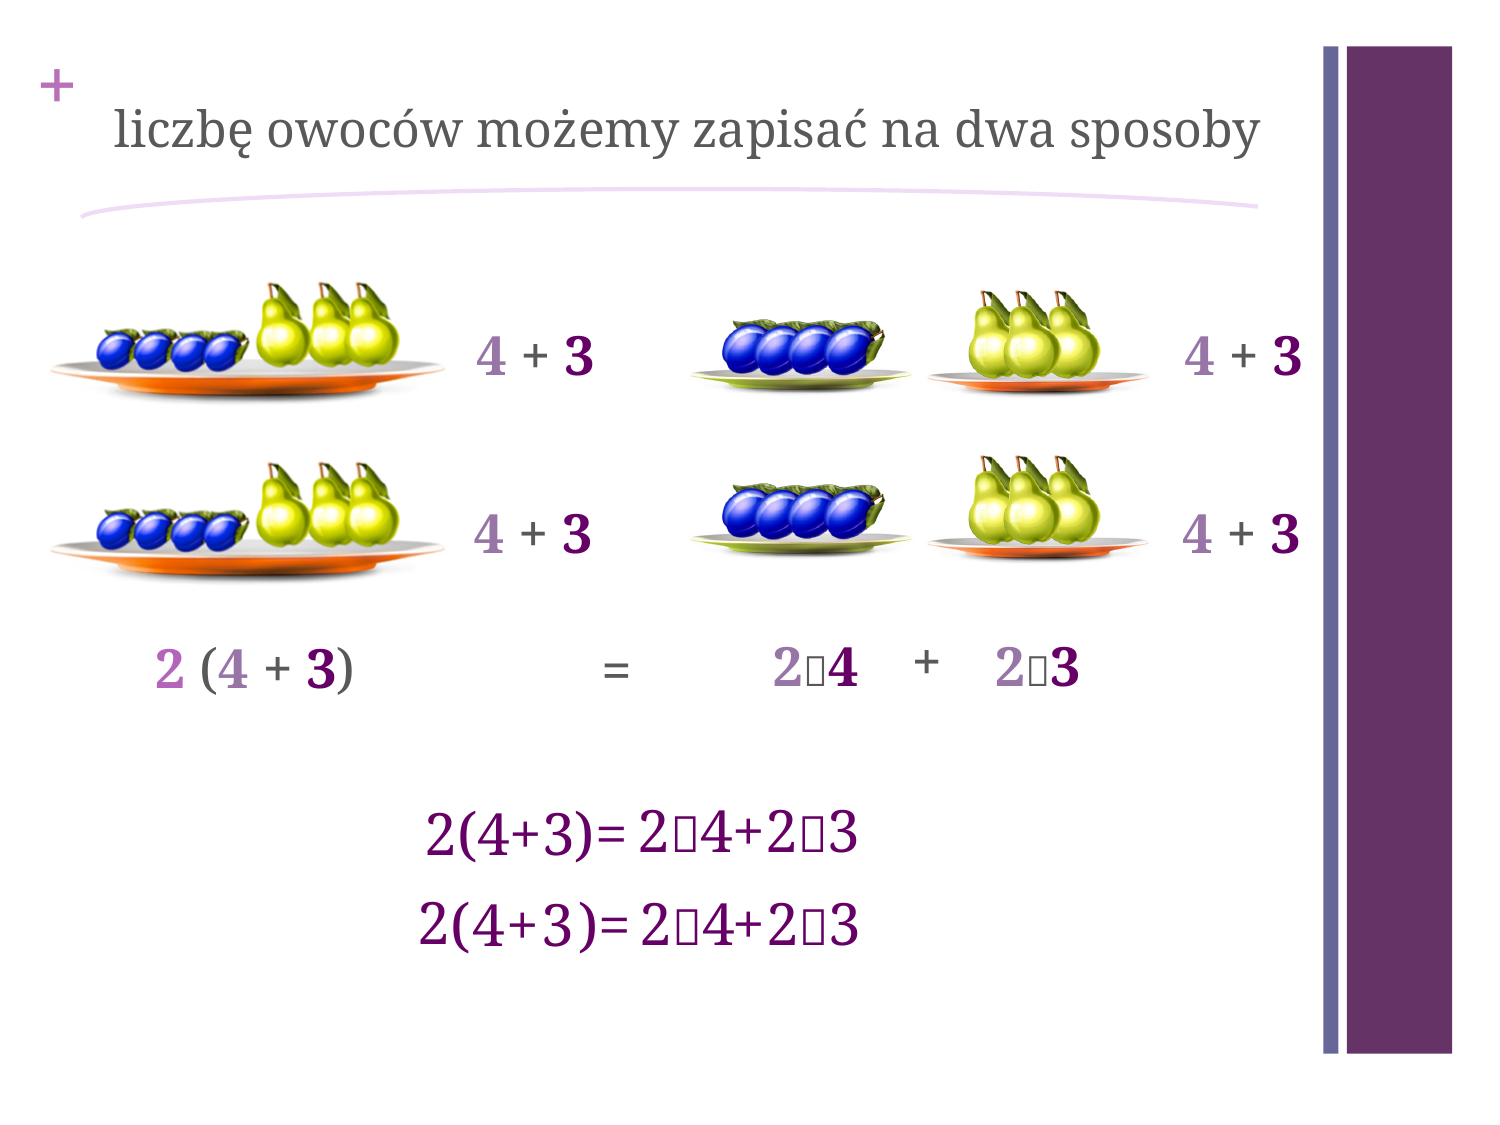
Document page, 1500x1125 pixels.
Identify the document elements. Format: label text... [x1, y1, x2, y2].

text_box 4 + 3 [469, 492, 644, 598]
text_box 3 [526, 880, 563, 966]
text_box )= [563, 880, 646, 966]
text_box liczbę owoców możemy zapisać na dwa sposoby [76, 90, 1313, 165]
text_box ( [435, 880, 458, 966]
text_box 2 [402, 878, 465, 964]
text_box 2 (4 + 3) [119, 626, 392, 732]
text_box 2(4+3)= [410, 789, 643, 875]
text_box 4 + 3 [469, 313, 646, 420]
text_box [80, 186, 1258, 220]
text_box + [491, 880, 526, 966]
text_box 4 + 3 [1131, 492, 1352, 598]
text_box 23 [927, 624, 1149, 730]
text_box 4 [458, 880, 491, 966]
text_box 23 [751, 879, 876, 965]
text_box 24+23 [623, 786, 876, 872]
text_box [38, 251, 463, 607]
text_box 24 [646, 880, 717, 965]
text_box + [896, 619, 957, 700]
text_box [686, 281, 1152, 565]
text_box = [586, 628, 647, 709]
text_box 24 [705, 624, 926, 730]
text_box 4 + 3 [1159, 313, 1355, 420]
text_box + [717, 879, 751, 965]
